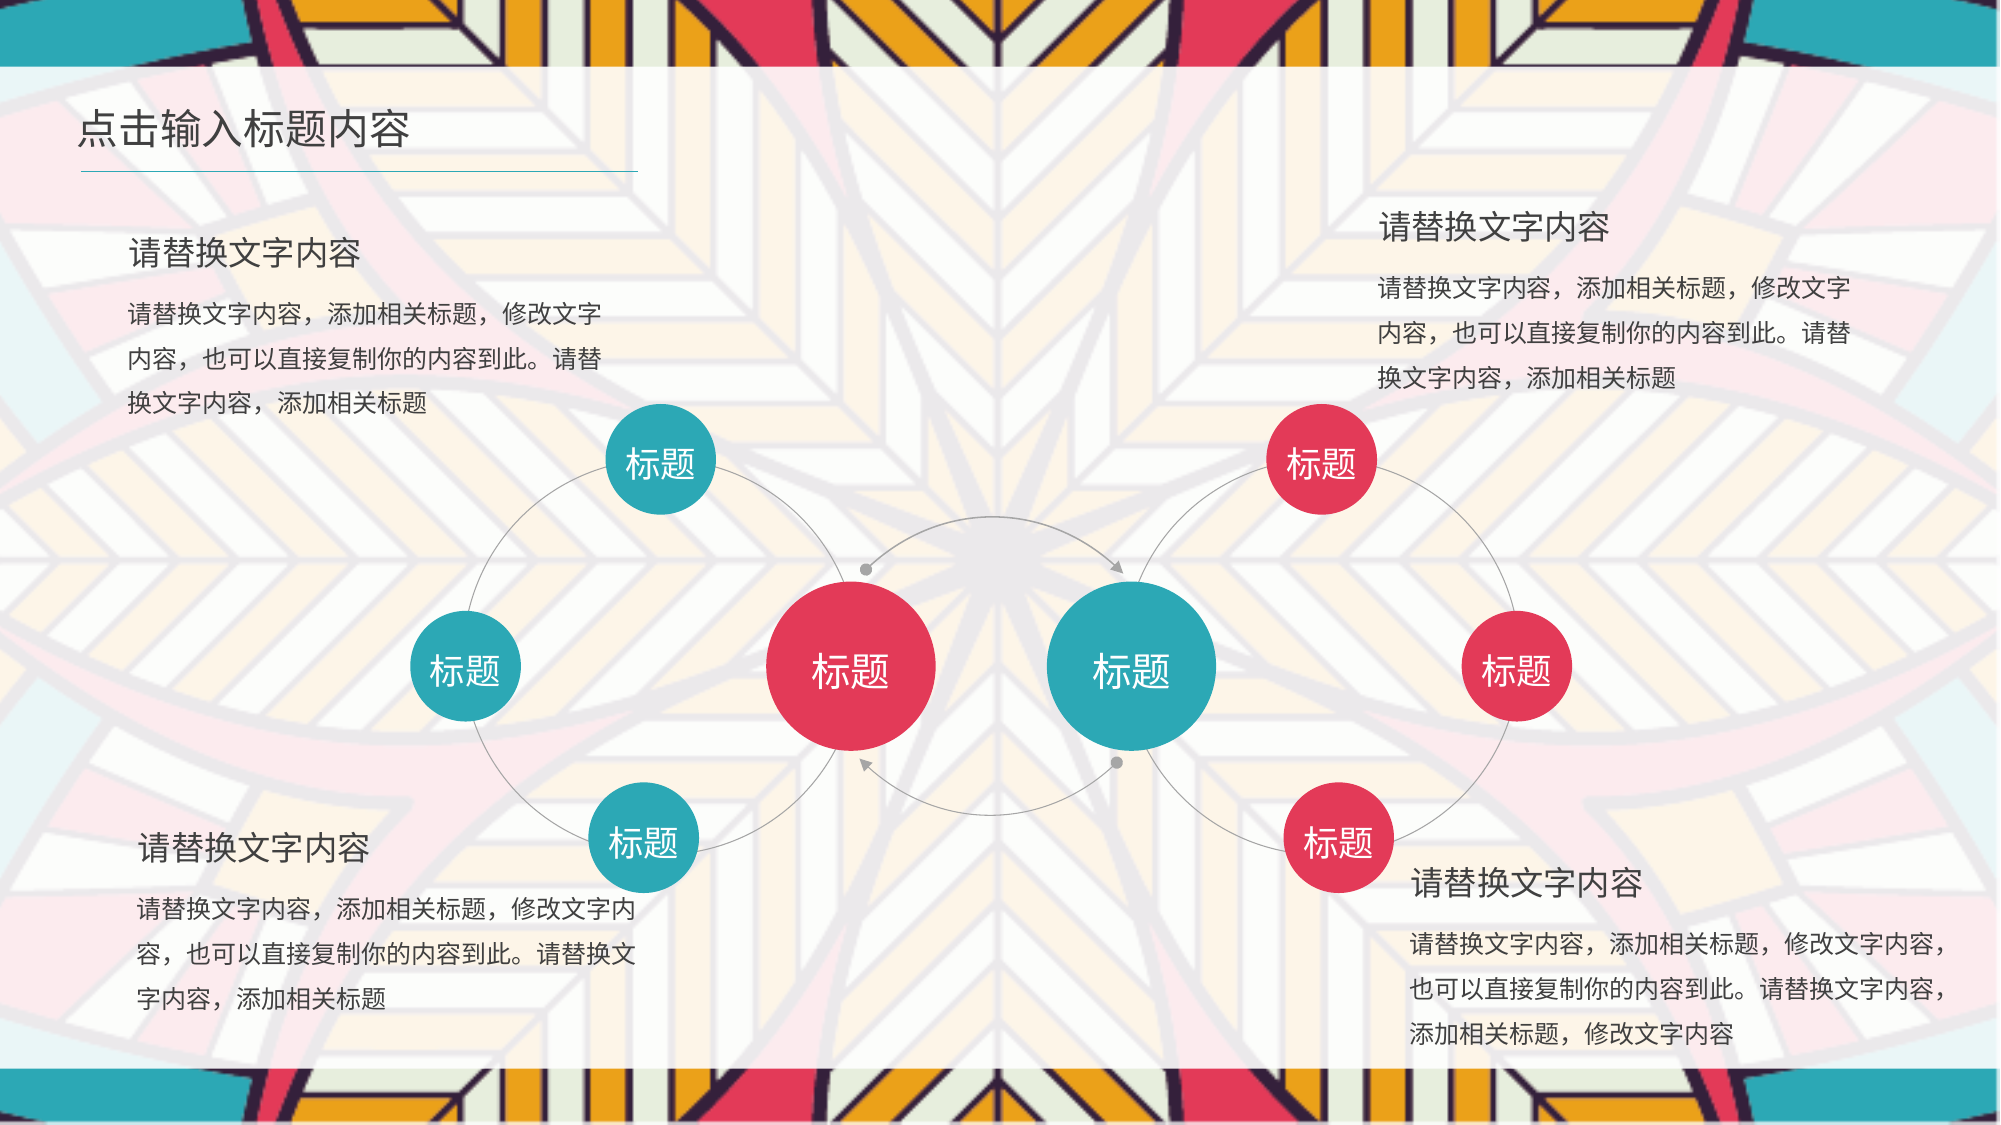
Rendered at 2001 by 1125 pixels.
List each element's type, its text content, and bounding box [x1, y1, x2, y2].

text_box [1139, 467, 1514, 852]
text_box 请替换文字内容 [129, 223, 362, 272]
text_box 标题 [588, 782, 700, 894]
text_box 标题 [410, 610, 521, 722]
text_box 请替换文字内容 [137, 819, 371, 868]
text_box 标题 [766, 581, 936, 751]
picture [0, 0, 2000, 66]
text_box 标题 [1266, 403, 1378, 515]
text_box [860, 516, 1124, 668]
picture [0, 1069, 2000, 1125]
text_box 标题 [1046, 581, 1217, 751]
text_box 标题 [605, 403, 716, 515]
text_box 请替换文字内容，添加相关标题，修改文字内容，也可以直接复制你的内容到此。请替换文字内容，添加相关标题 [127, 283, 606, 418]
text_box 请替换文字内容，添加相关标题，修改文字内容，也可以直接复制你的内容到此。请替换文字内容，添加相关标题，修改文字内容 [1409, 913, 1964, 1049]
text_box [859, 631, 1123, 816]
text_box 请替换文字内容，添加相关标题，修改文字内容，也可以直接复制你的内容到此。请替换文字内容，添加相关标题 [1377, 257, 1863, 393]
text_box 请替换文字内容 [1410, 854, 1644, 903]
text_box [468, 467, 844, 852]
text_box 标题 [1461, 610, 1573, 722]
text_box 请替换文字内容 [1378, 198, 1612, 246]
text_box 标题 [1283, 782, 1394, 894]
text_box 请替换文字内容，添加相关标题，修改文字内容，也可以直接复制你的内容到此。请替换文字内容，添加相关标题 [136, 878, 642, 1014]
list 点击输入标题内容 [61, 90, 784, 172]
